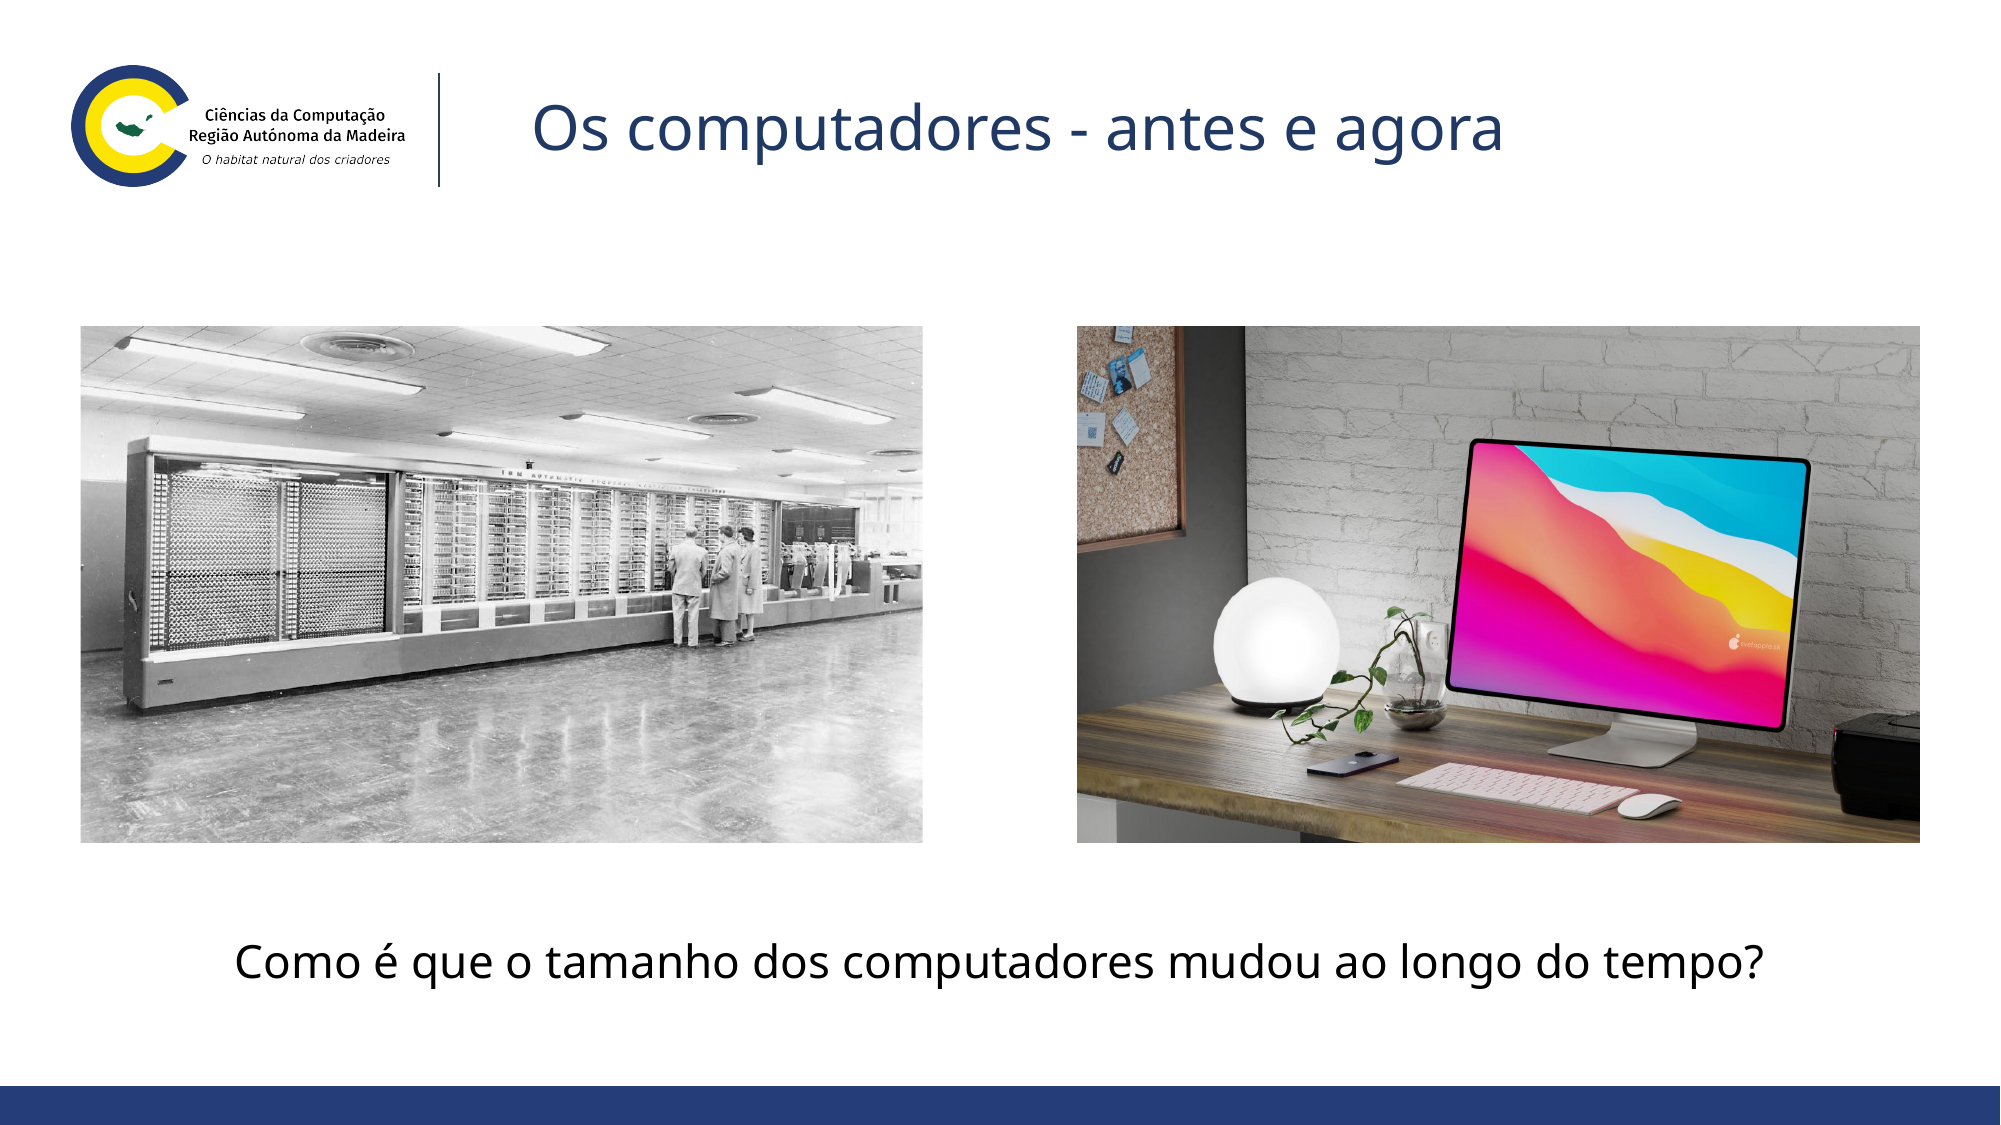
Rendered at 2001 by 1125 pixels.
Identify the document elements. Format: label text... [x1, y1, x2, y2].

text_box Os computadores - antes e agora [516, 80, 1522, 171]
text_box [0, 1085, 2000, 1125]
text_box Como é que o tamanho dos computadores mudou ao longo do tempo? [219, 924, 1781, 995]
picture [80, 326, 923, 843]
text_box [71, 65, 440, 188]
picture [1077, 326, 1920, 843]
